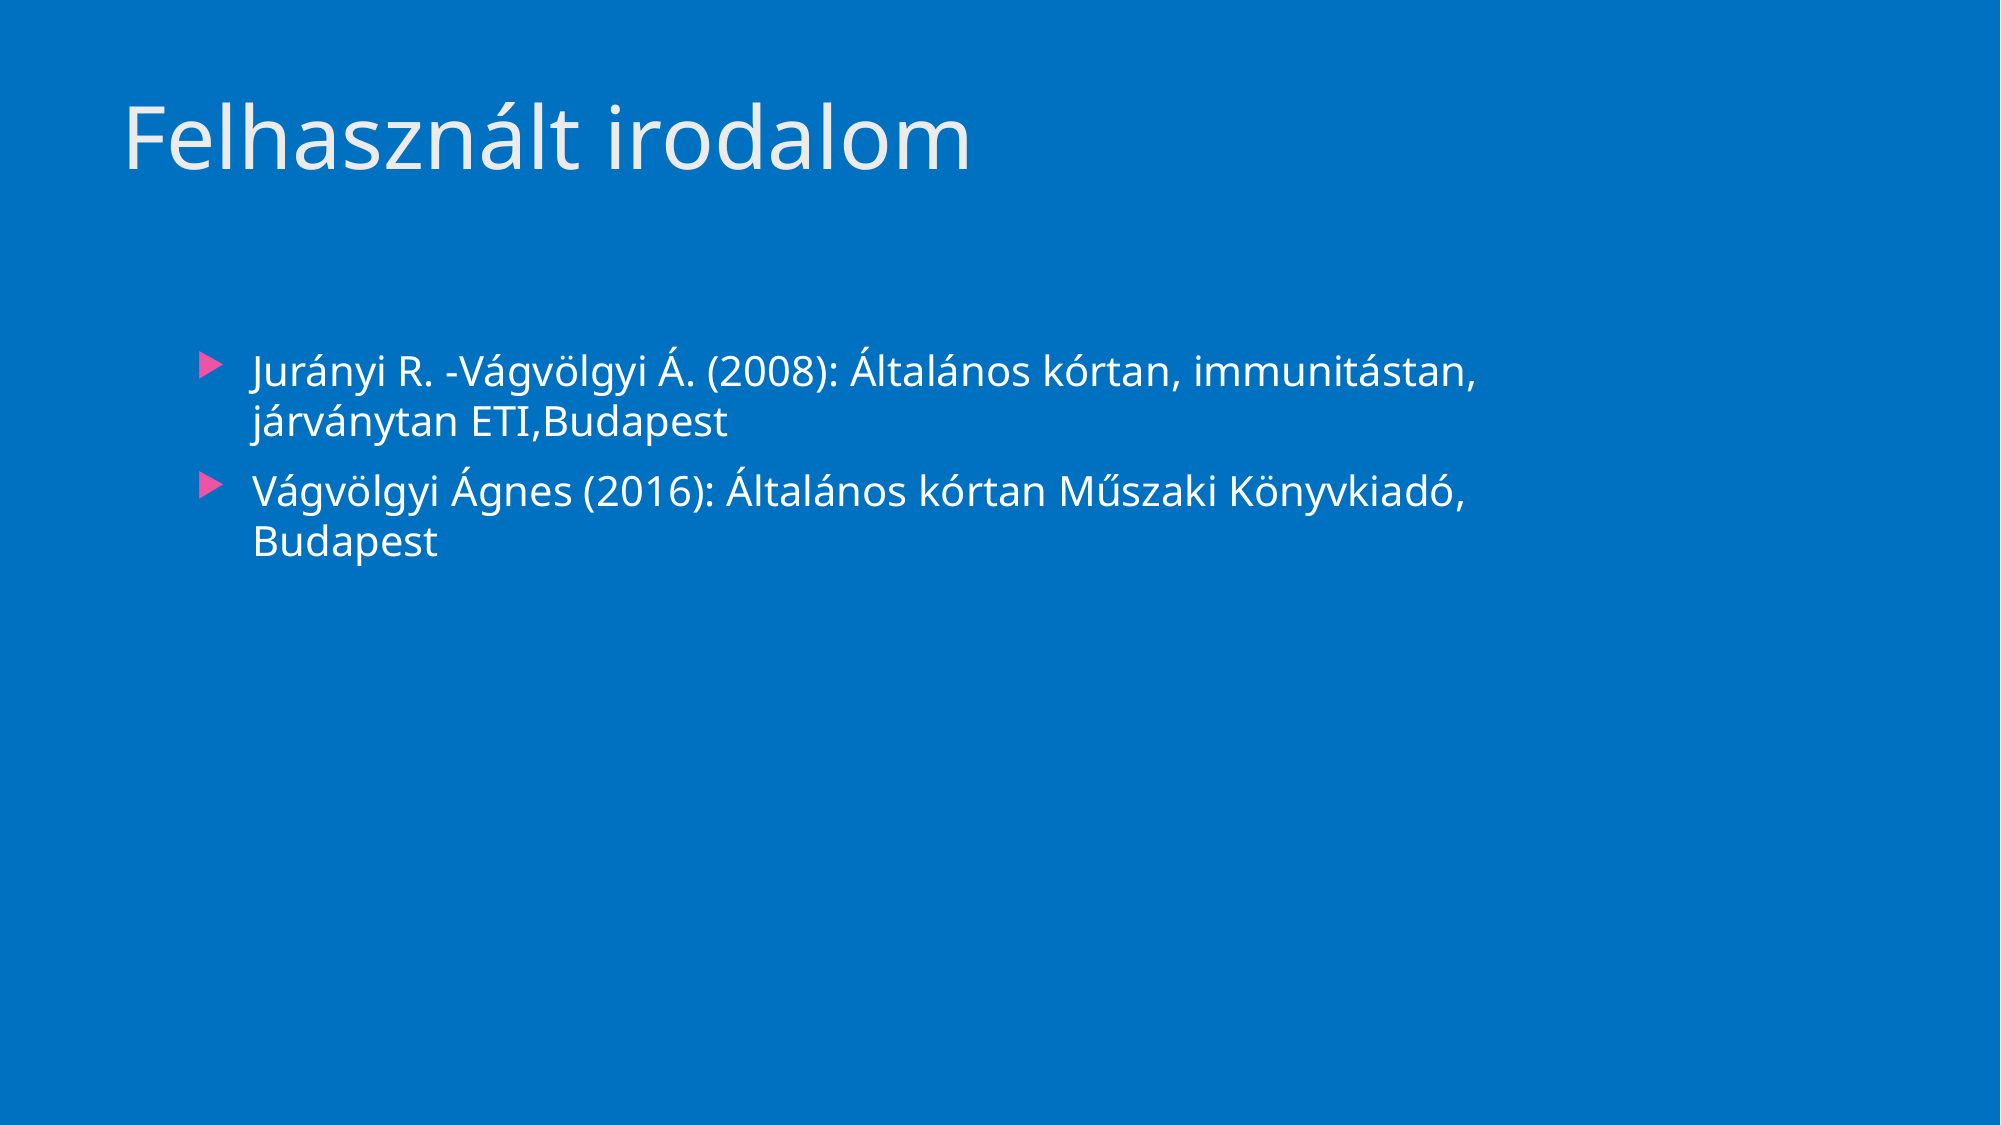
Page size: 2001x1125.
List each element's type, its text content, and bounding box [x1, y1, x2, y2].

title Felhasznált irodalom [106, 74, 1649, 304]
list Jurányi R. -Vágvölgyi Á. (2008): Általános kórtan, immunitástan, járványtan ETI,Budapest Vágvölgyi Ágnes (2016): Általános kórtan Műszaki Könyvkiadó, Budapest [181, 336, 1649, 1025]
